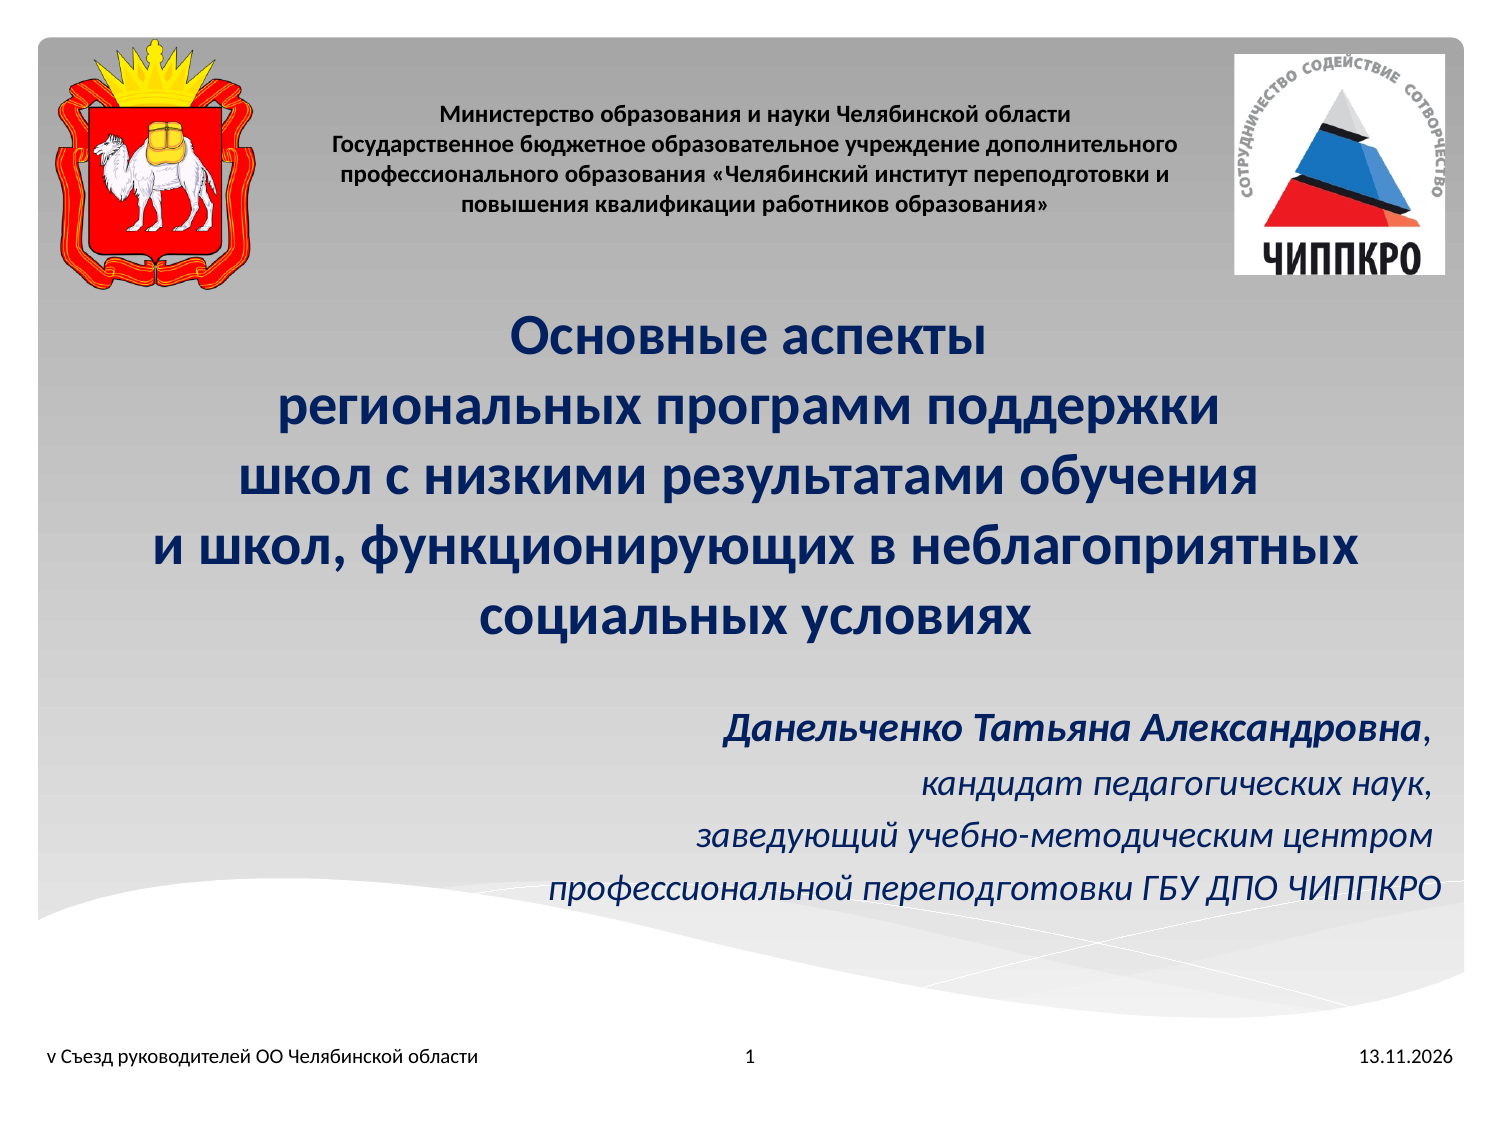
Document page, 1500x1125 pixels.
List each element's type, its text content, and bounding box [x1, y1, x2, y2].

title Основные аспекты региональных программ поддержки школ с низкими результатами обучения и школ, функционирующих в неблагоприятных социальных условиях [118, 302, 1394, 654]
picture [52, 37, 258, 292]
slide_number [847, 1025, 1469, 1086]
picture [1233, 54, 1446, 275]
text_box Министерство образования и науки Челябинской области Государственное бюджетное образовательное учреждение дополнительного профессионального образования «Челябинский институт переподготовки и повышения квалификации работников образования» [301, 90, 1211, 255]
subtitle Данельченко Татьяна Александровна, кандидат педагогических наук, заведующий учебно-методическим центром профессиональной переподготовки ГБУ ДПО ЧИППКРО [407, 692, 1458, 935]
footer v Съезд руководителей ОО Челябинской области [31, 1025, 653, 1086]
slide_number 1 [654, 1025, 846, 1086]
